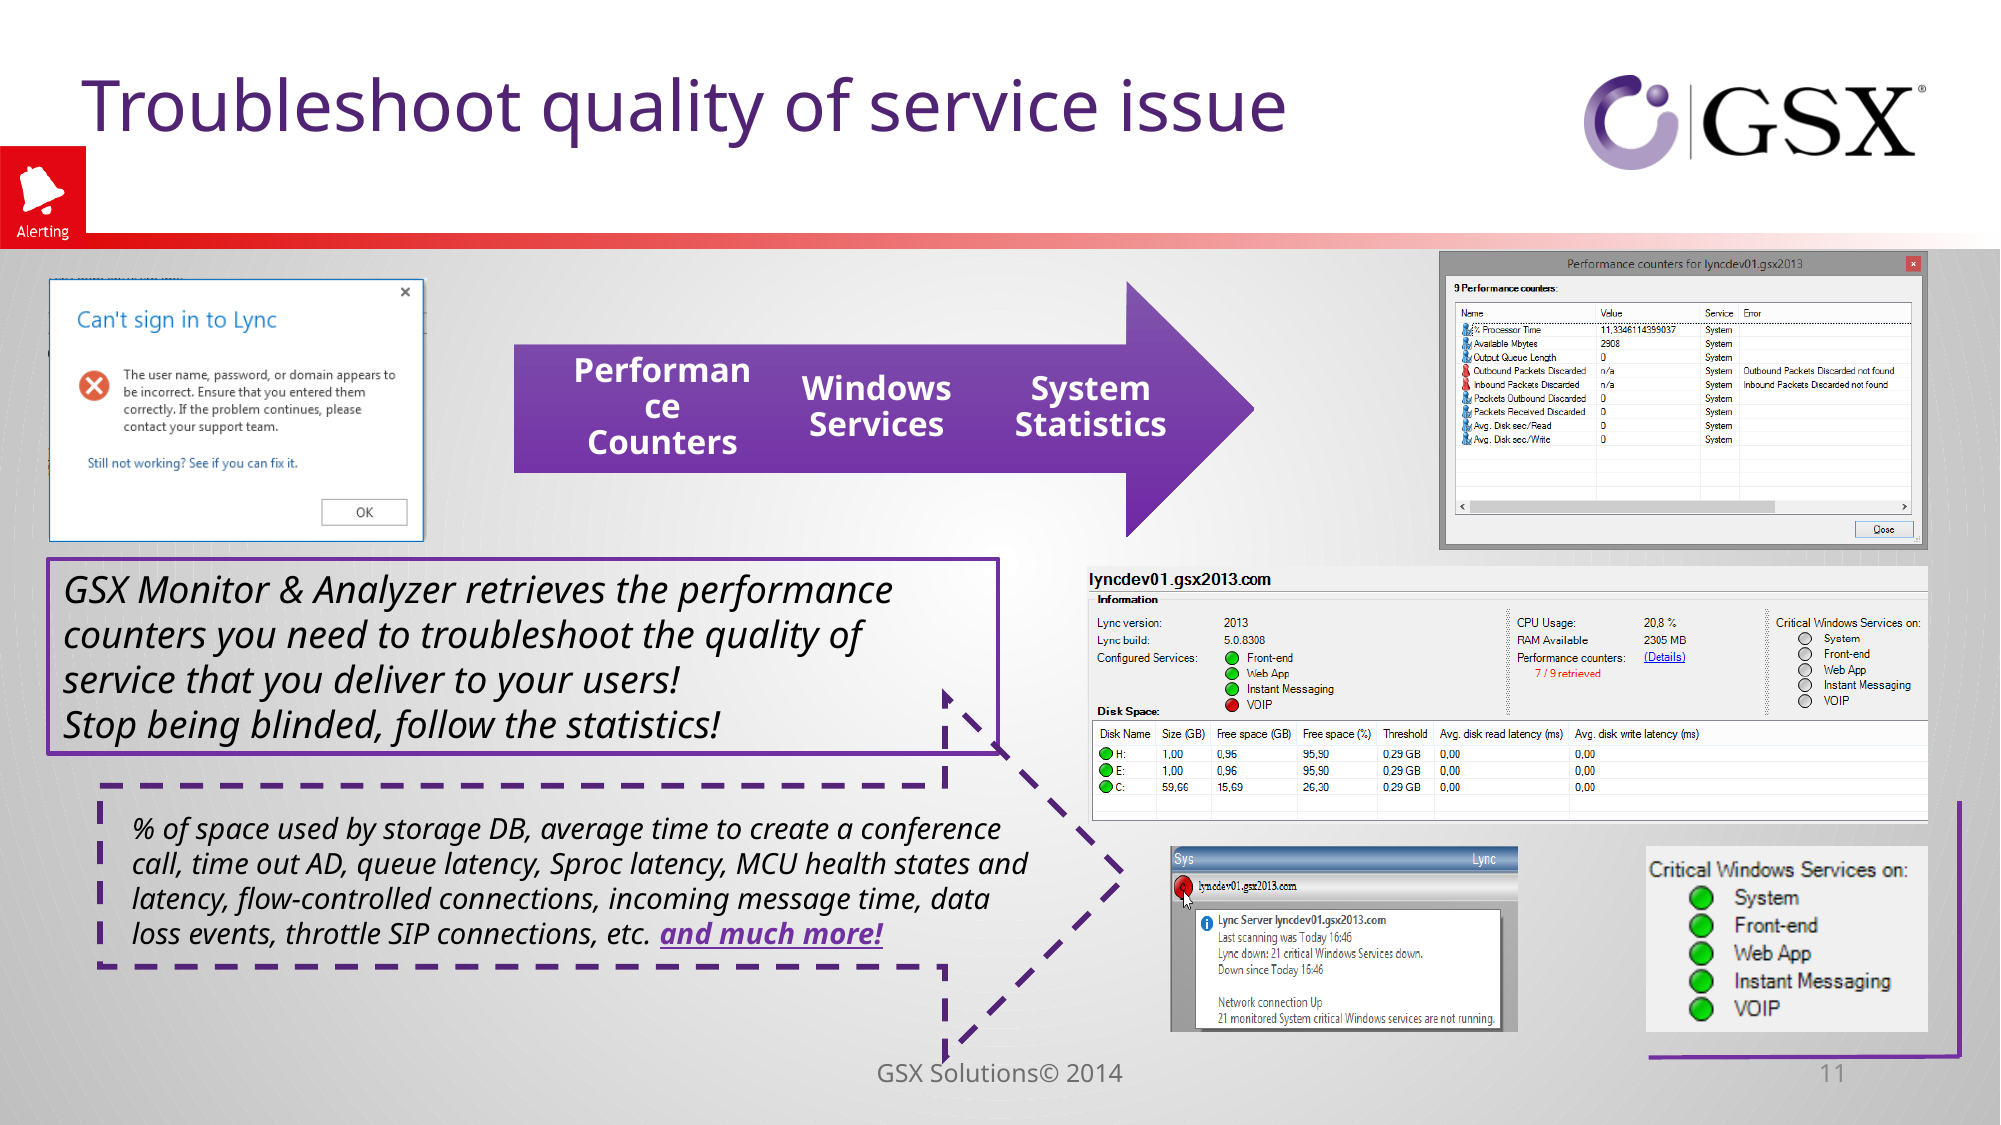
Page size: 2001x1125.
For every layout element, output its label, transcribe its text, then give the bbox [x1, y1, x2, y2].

picture [0, 146, 86, 249]
text_box 11 [1412, 1042, 1863, 1103]
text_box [99, 695, 1127, 1058]
title Troubleshoot quality of service issue [66, 0, 1549, 217]
text_box GSX Monitor & Analyzer retrieves the performance counters you need to troubleshoot the quality of service that you deliver to your users! Stop being blinded, follow the statistics! [48, 558, 513, 754]
picture [1170, 846, 1518, 1032]
picture [1439, 251, 1928, 550]
picture [1127, 566, 1928, 824]
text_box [513, 112, 1255, 702]
picture [48, 278, 427, 542]
text_box [0, 232, 513, 250]
text_box [1255, 232, 2000, 250]
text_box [1648, 800, 1960, 1058]
picture [1584, 75, 1926, 170]
footer GSX Solutions© 2014 [662, 1042, 1338, 1103]
